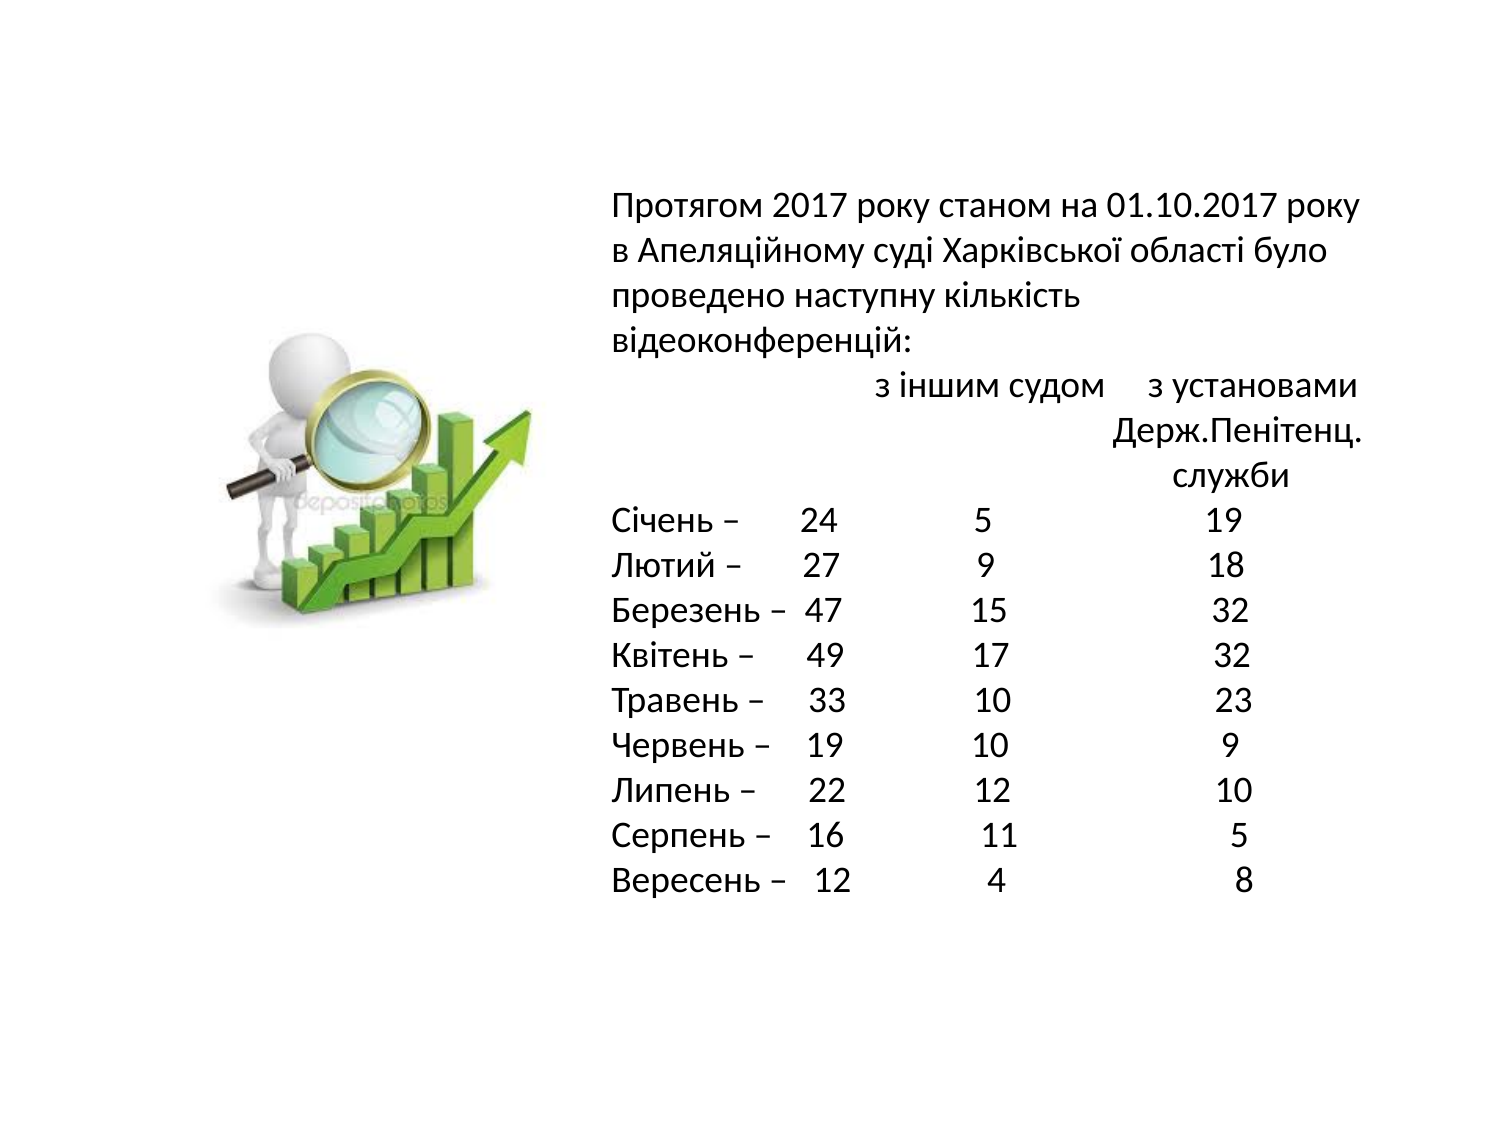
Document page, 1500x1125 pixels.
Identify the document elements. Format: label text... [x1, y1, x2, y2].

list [194, 302, 547, 655]
text_box Протягом 2017 року станом на 01.10.2017 року в Апеляційному суді Харківської області було проведено наступну кількість відеоконференцій: з іншим судом з установами Держ.Пенітенц. служби Січень – 24 5 19 Лютий – 27 9 18 Березень – 47 15 32 Квітень – 49 17 32 Травень – 33 10 23 Червень – 19 10 9 Липень – 22 12 10 Серпень – 16 11 5 Вересень – 12 4 8 [596, 172, 1388, 953]
